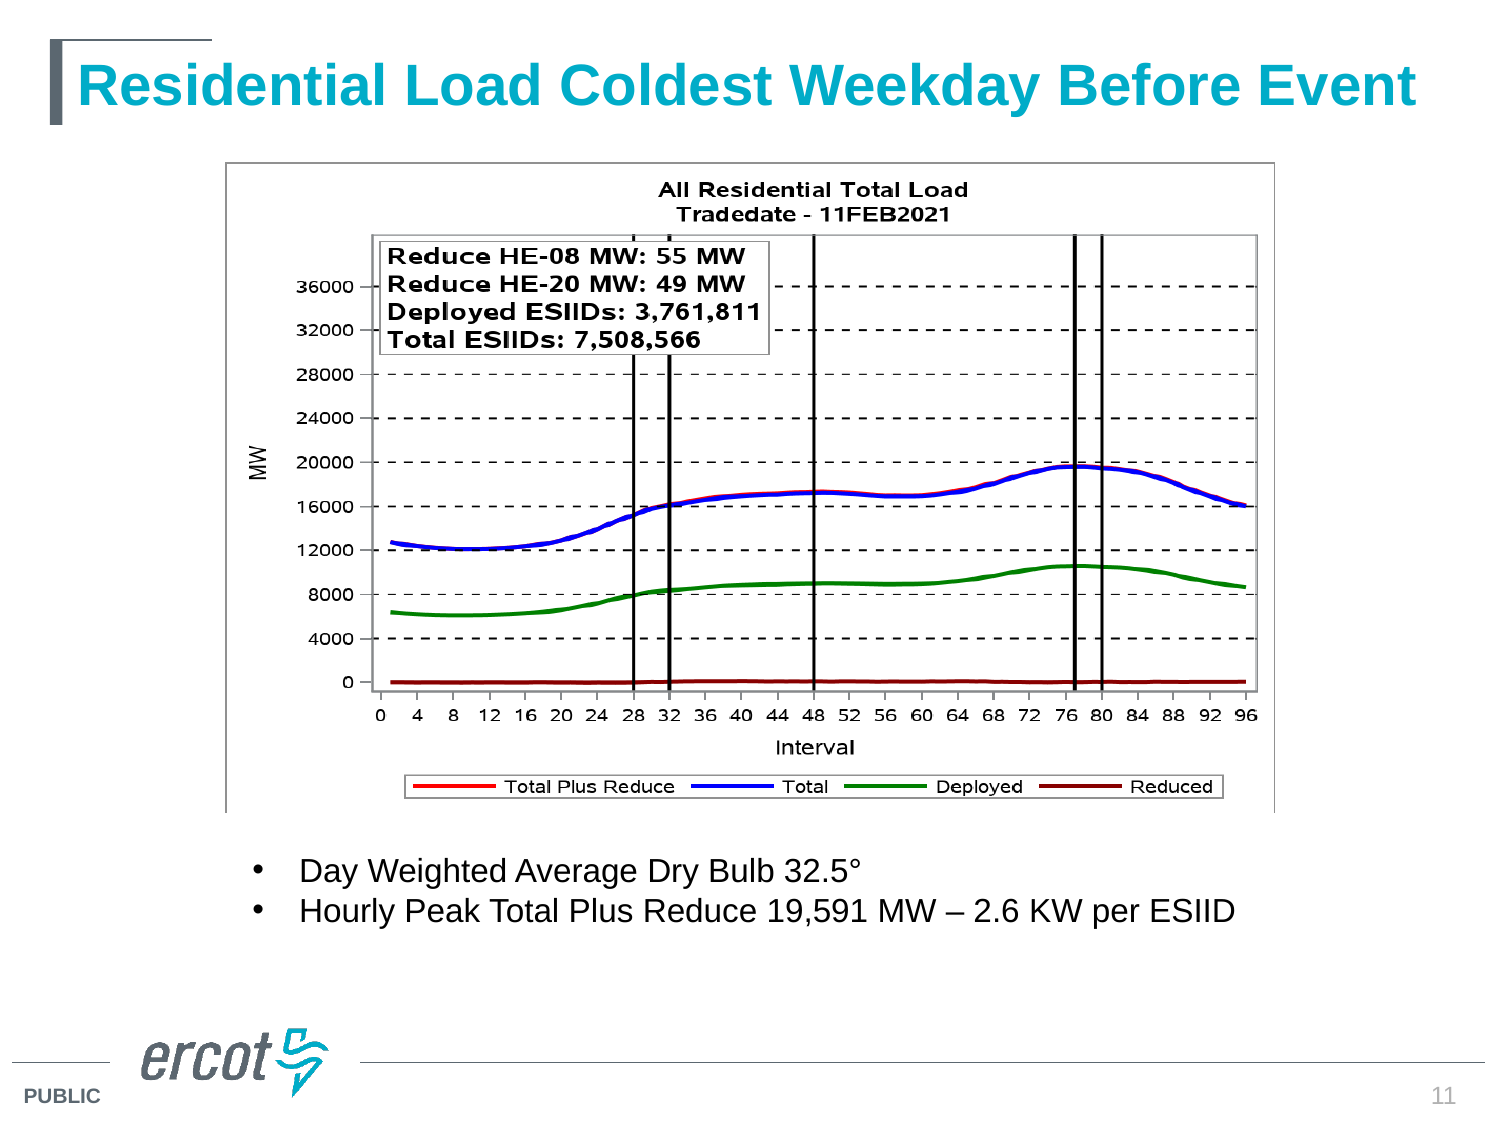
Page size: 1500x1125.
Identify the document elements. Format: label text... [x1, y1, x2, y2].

picture [224, 162, 1276, 813]
text_box Day Weighted Average Dry Bulb 32.5° Hourly Peak Total Plus Reduce 19,591 MW – 2.6 KW per ESIID [237, 841, 1275, 937]
title Residential Load Coldest Weekday Before Event [62, 39, 1450, 125]
picture [137, 1024, 332, 1100]
slide_number 11 [1400, 1076, 1488, 1113]
